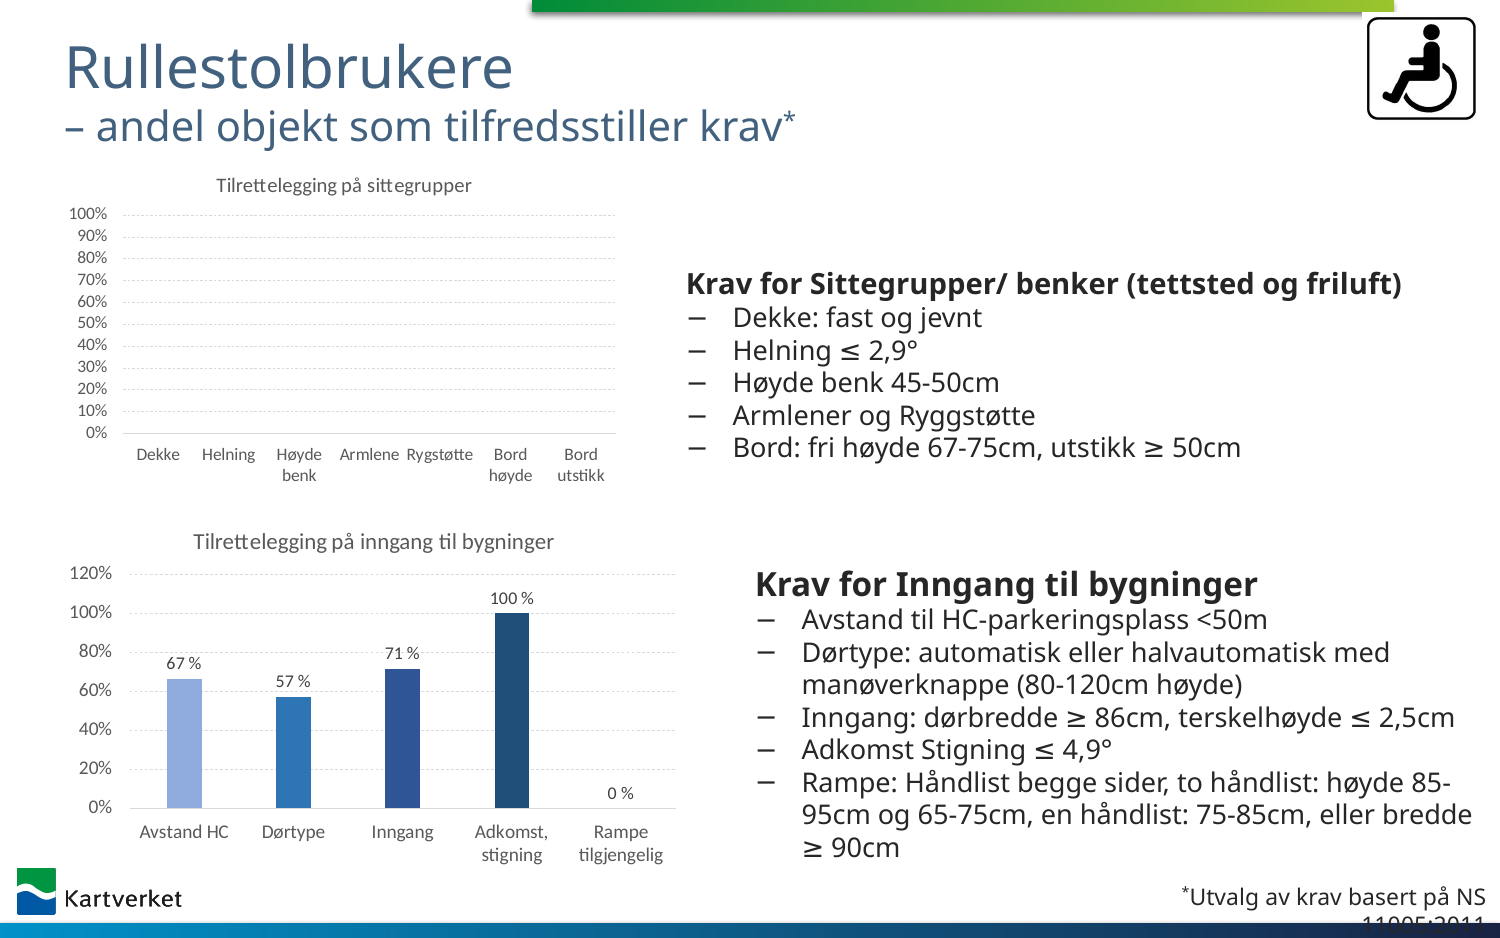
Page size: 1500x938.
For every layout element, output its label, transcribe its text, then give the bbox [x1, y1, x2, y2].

text_box Rullestolbrukere – andel objekt som tilfredsstiller krav* [49, 25, 1431, 158]
picture [62, 166, 626, 492]
text_box Krav for Inngang til bygninger Avstand til HC-parkeringsplass <50m Dørtype: automatisk eller halvautomatisk med manøverknappe (80-120cm høyde) Inngang: dørbredde ≥ 86cm, terskelhøyde ≤ 2,5cm Adkomst Stigning ≤ 4,9° Rampe: Håndlist begge sider, to håndlist: høyde 85-95cm og 65-75cm, en håndlist: 75-85cm, eller bredde ≥ 90cm [740, 555, 1491, 870]
text_box *Utvalg av krav basert på NS 11005:2011 [1068, 873, 1500, 938]
picture [62, 520, 687, 874]
picture [1362, 12, 1481, 126]
text_box Krav for Sittegrupper/ benker (tettsted og friluft) Dekke: fast og jevnt Helning ≤ 2,9° Høyde benk 45-50cm Armlener og Ryggstøtte Bord: fri høyde 67-75cm, utstikk ≥ 50cm [670, 258, 1418, 471]
